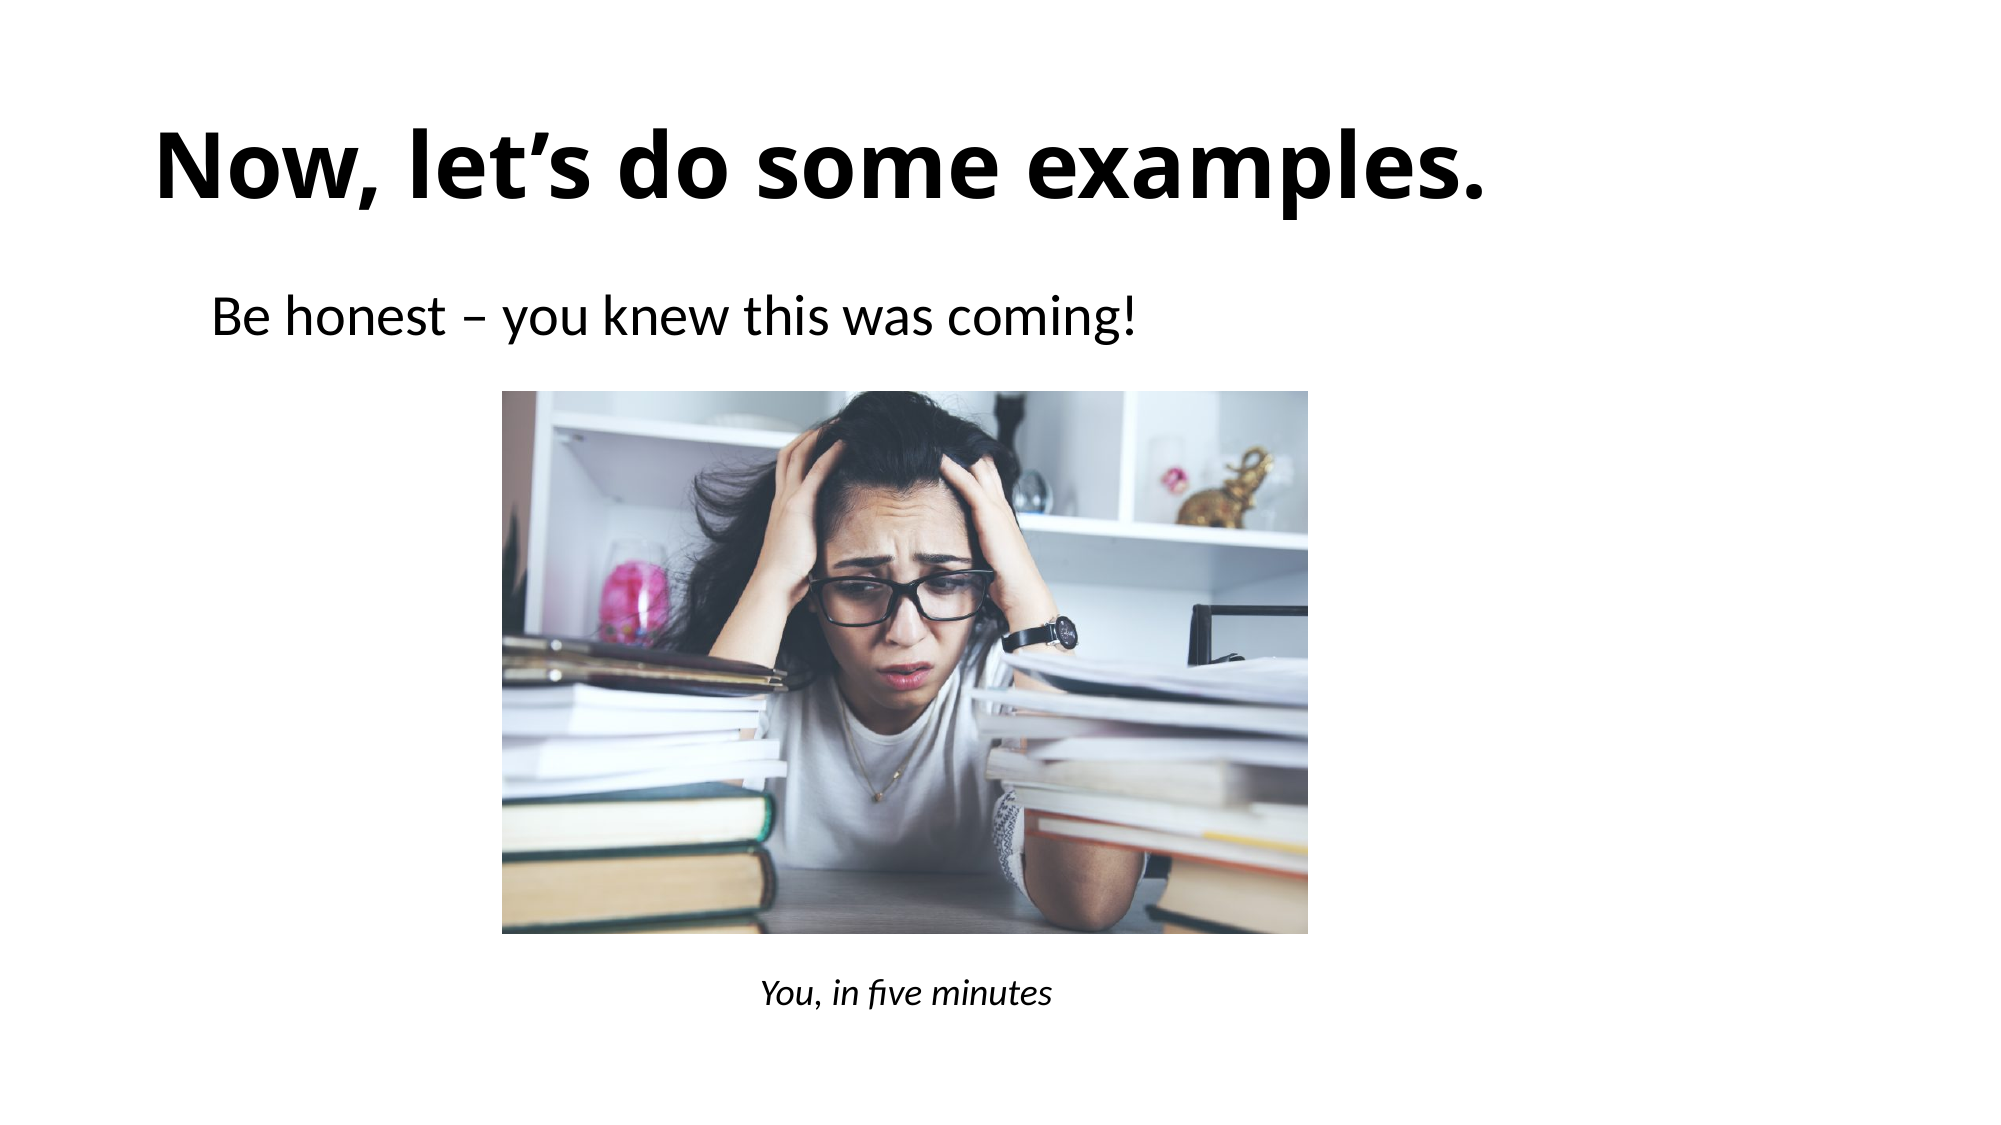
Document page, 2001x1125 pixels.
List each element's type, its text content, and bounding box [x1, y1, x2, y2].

picture [502, 391, 1308, 934]
list Be honest – you knew this was coming! [196, 277, 1922, 992]
title Now, let’s do some examples. [137, 59, 1863, 278]
text_box You, in five minutes [745, 960, 1784, 1021]
